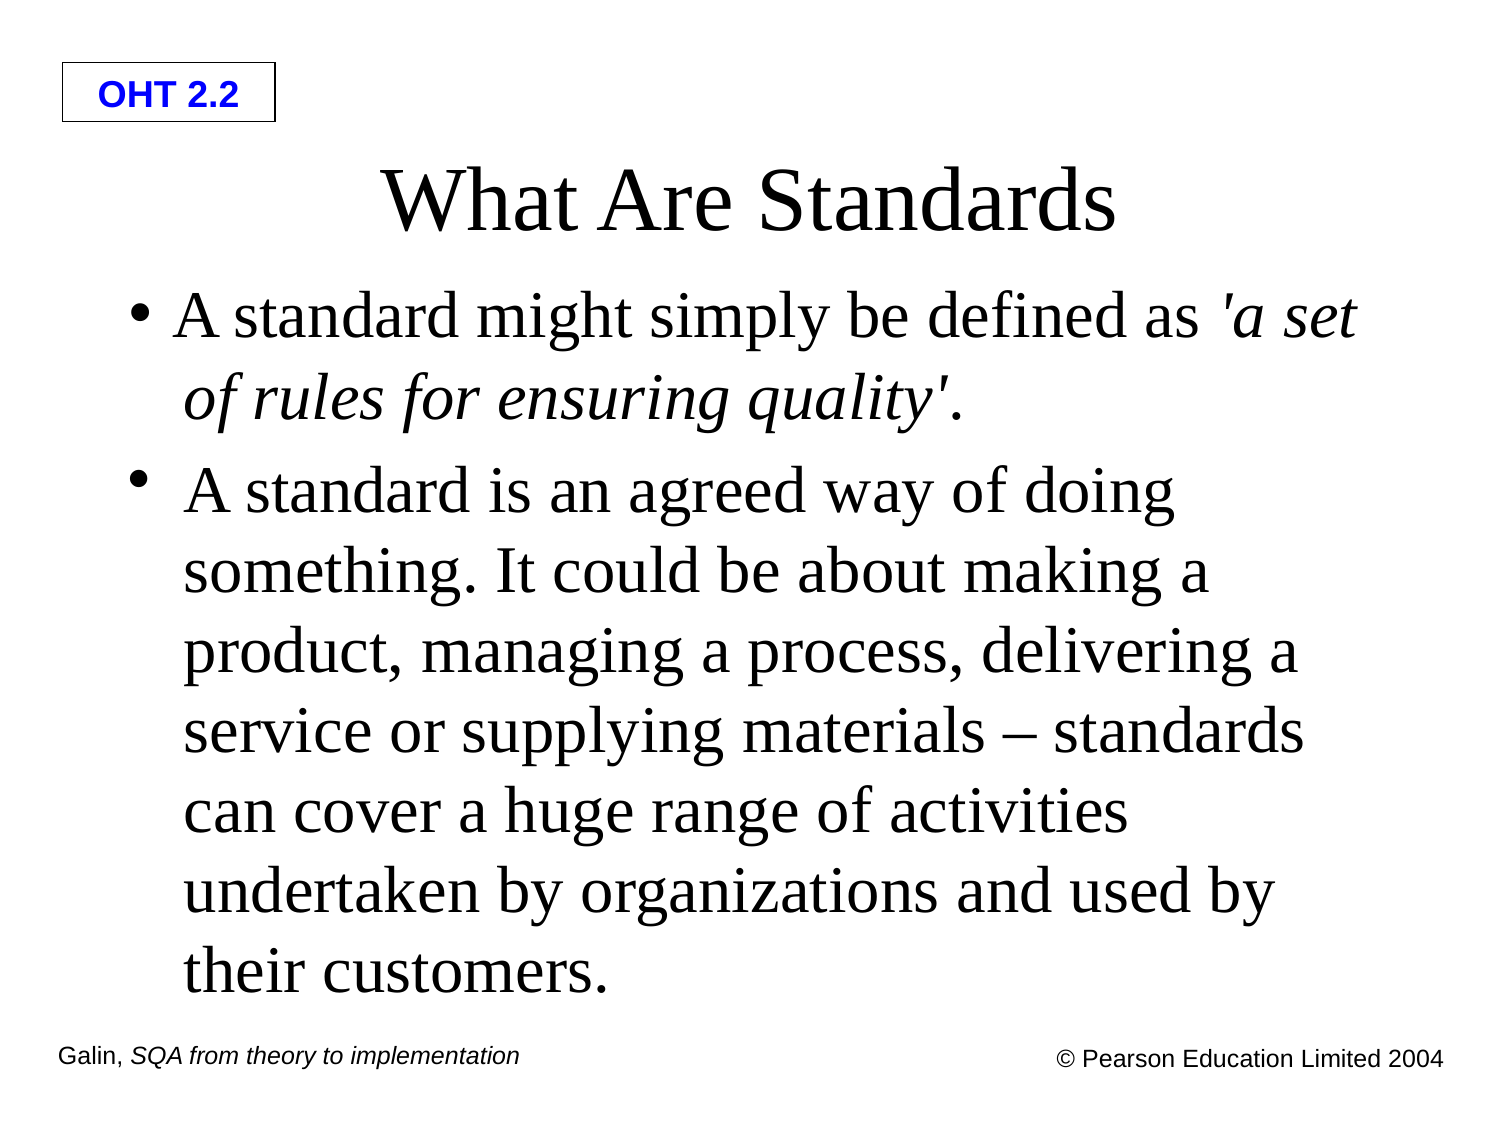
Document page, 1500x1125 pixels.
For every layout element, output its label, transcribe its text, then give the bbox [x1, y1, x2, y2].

title What Are Standards [112, 99, 1388, 255]
list • A standard might simply be defined as 'a set of rules for ensuring quality'. A standard is an agreed way of doing something. It could be about making a product, managing a process, delivering a service or supplying materials – standards can cover a huge range of activities undertaken by organizations and used by their customers. [112, 255, 1388, 1001]
